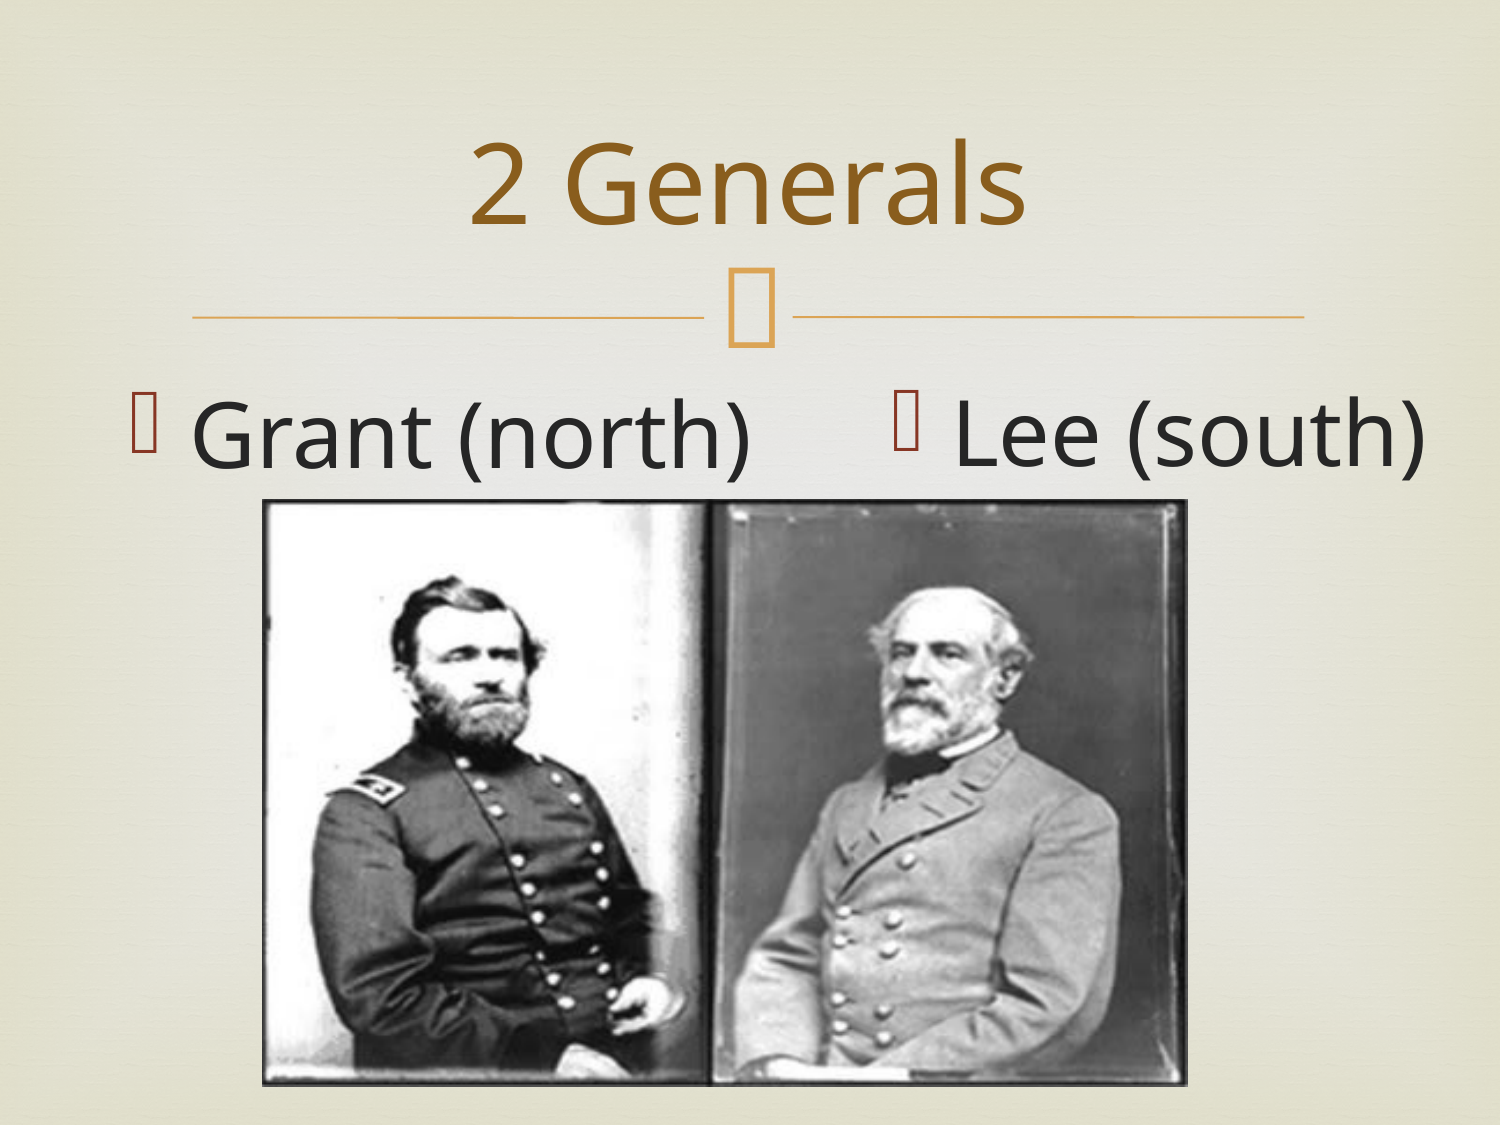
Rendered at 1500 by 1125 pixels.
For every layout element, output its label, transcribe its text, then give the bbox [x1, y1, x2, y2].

picture [261, 499, 1188, 1088]
list Lee (south) [876, 367, 1500, 1004]
title 2 Generals [112, 93, 1386, 267]
list Grant (north) [114, 368, 876, 1005]
